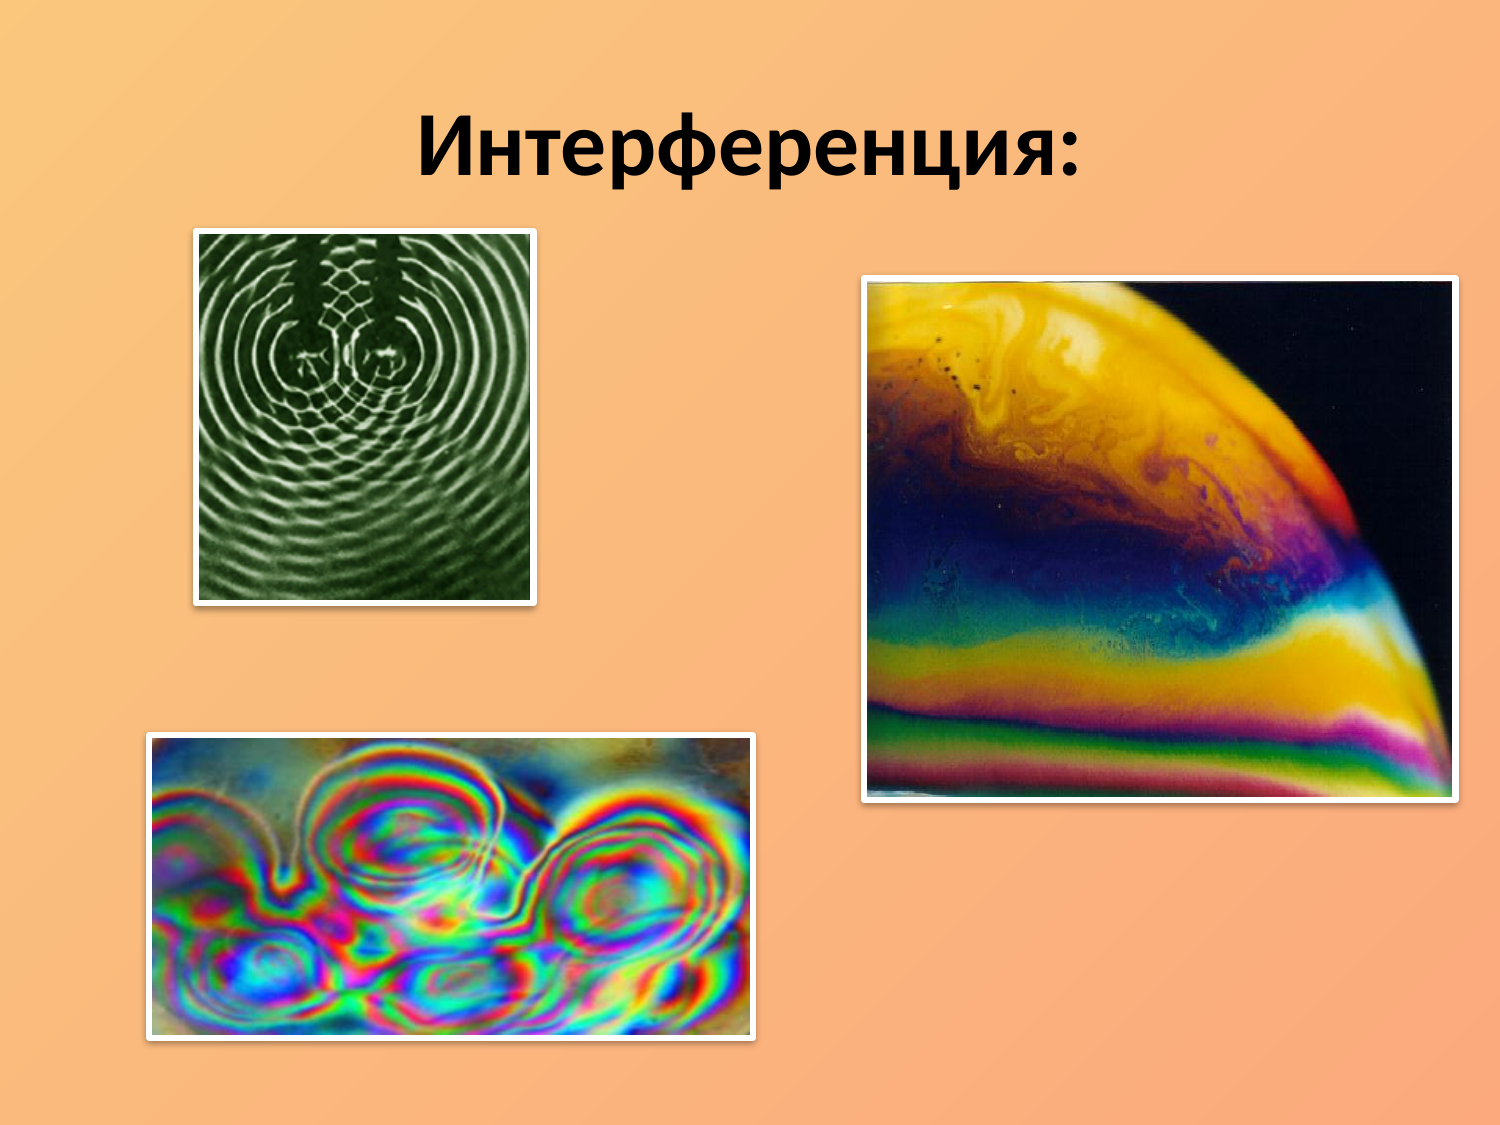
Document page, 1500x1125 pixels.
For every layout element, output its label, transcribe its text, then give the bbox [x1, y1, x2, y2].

title Интерференция: [75, 45, 1425, 233]
picture [866, 280, 1453, 798]
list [198, 234, 531, 601]
picture [152, 737, 751, 1035]
